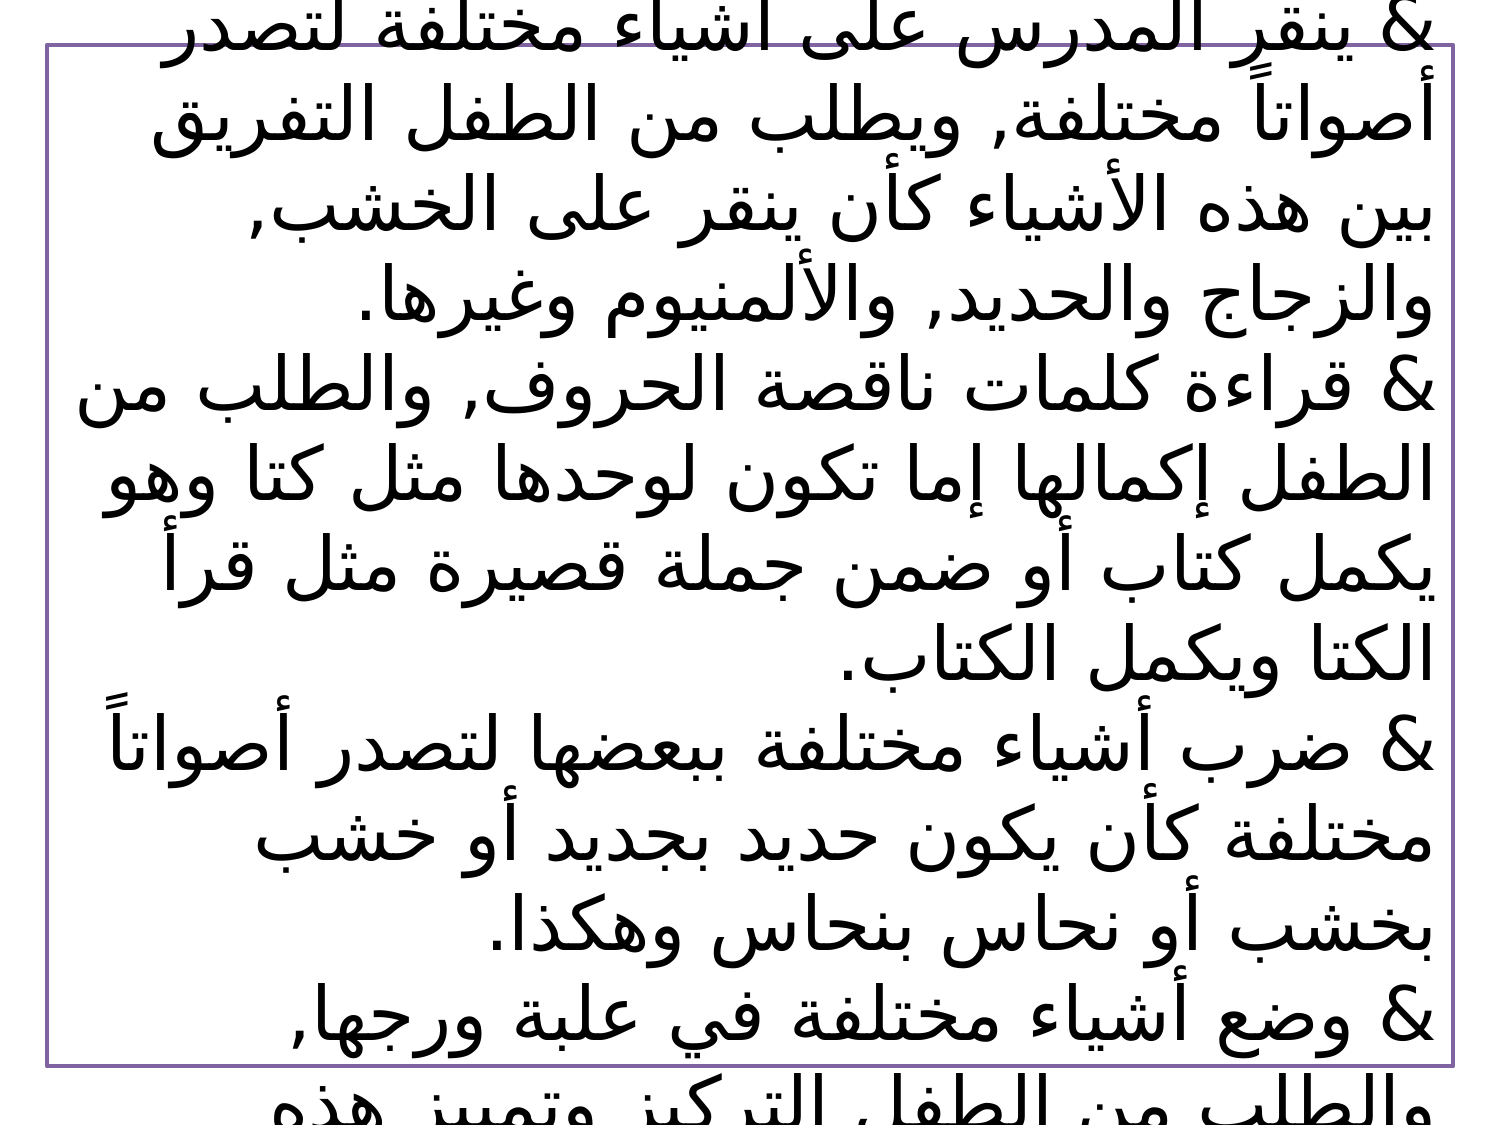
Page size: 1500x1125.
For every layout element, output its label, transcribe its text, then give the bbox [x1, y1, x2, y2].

title التركيز السمعي: & ينقر المدرس على أشياء مختلفة لتصدر أصواتاً مختلفة, ويطلب من الطفل التفريق بين هذه الأشياء كأن ينقر على الخشب, والزجاج والحديد, والألمنيوم وغيرها. & قراءة كلمات ناقصة الحروف, والطلب من الطفل إكمالها إما تكون لوحدها مثل كتا وهو يكمل كتاب أو ضمن جملة قصيرة مثل قرأ الكتا ويكمل الكتاب. & ضرب أشياء مختلفة ببعضها لتصدر أصواتاً مختلفة كأن يكون حديد بجديد أو خشب بخشب أو نحاس بنحاس وهكذا. & وضع أشياء مختلفة في علبة ورجها, والطلب من الطفل التركيز وتمييز هذه الأصوات مثل:نقود, حبوب وغيرها. [45, 43, 1455, 1068]
